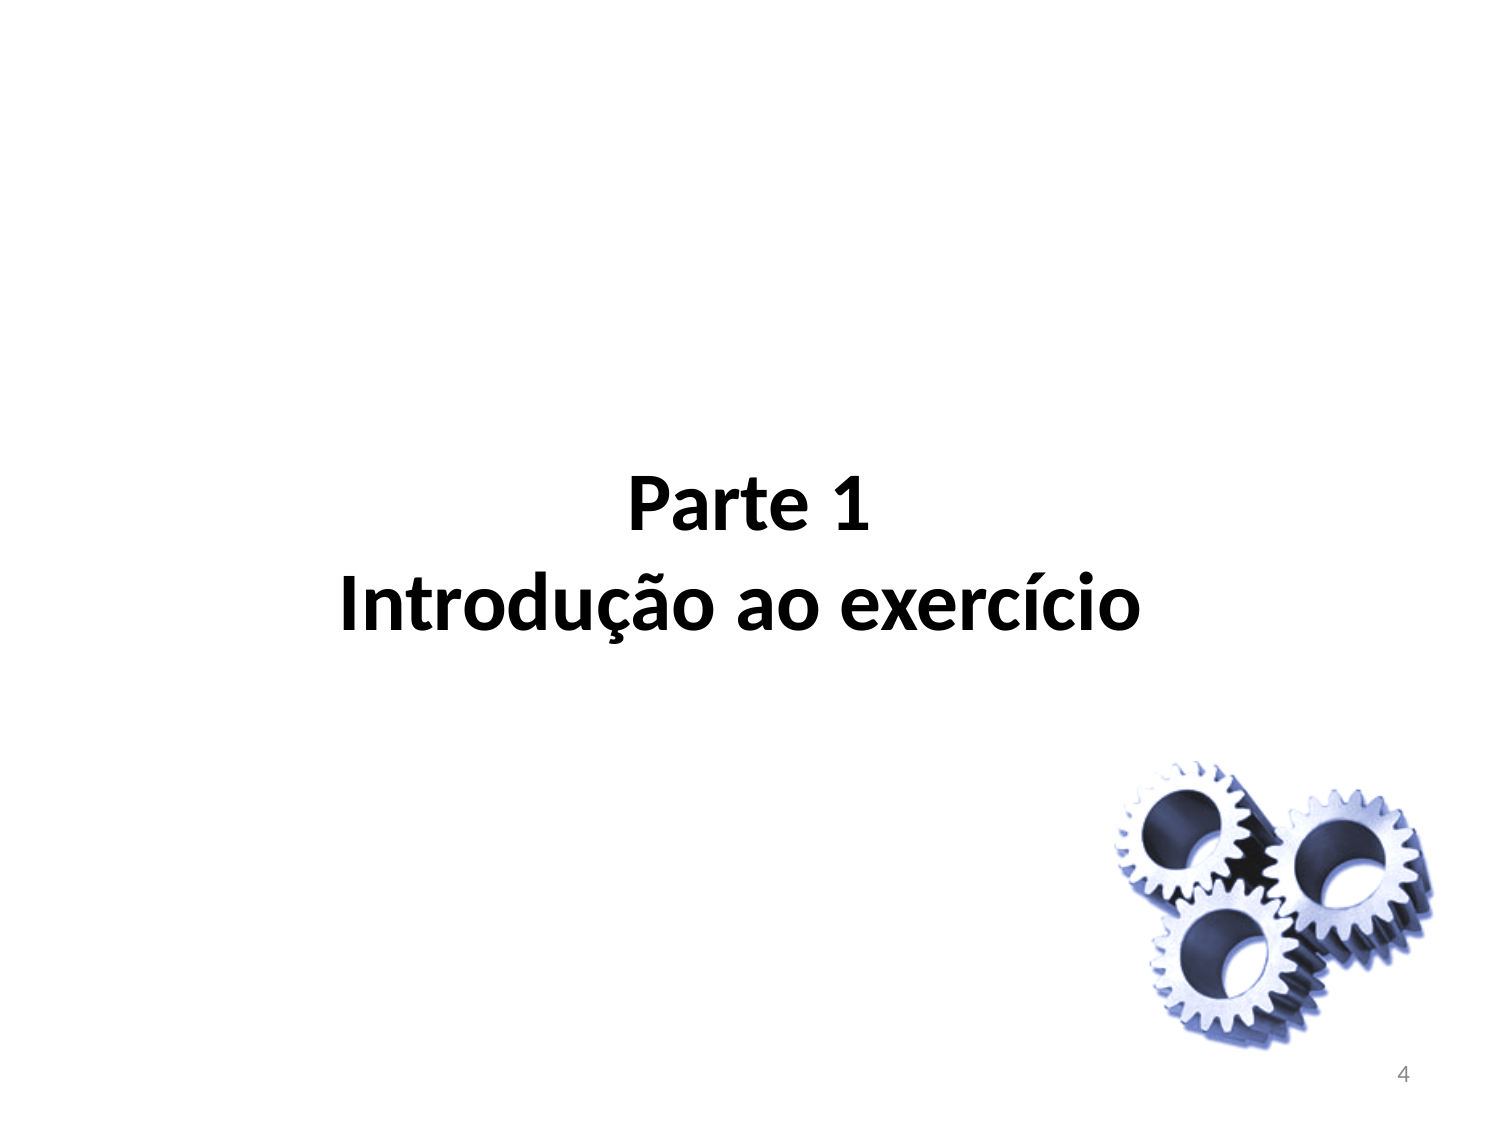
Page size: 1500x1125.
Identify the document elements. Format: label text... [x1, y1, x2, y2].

slide_number 4 [1074, 1042, 1425, 1103]
title Parte 1 Introdução ao exercício [75, 453, 1425, 641]
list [1112, 761, 1436, 1052]
